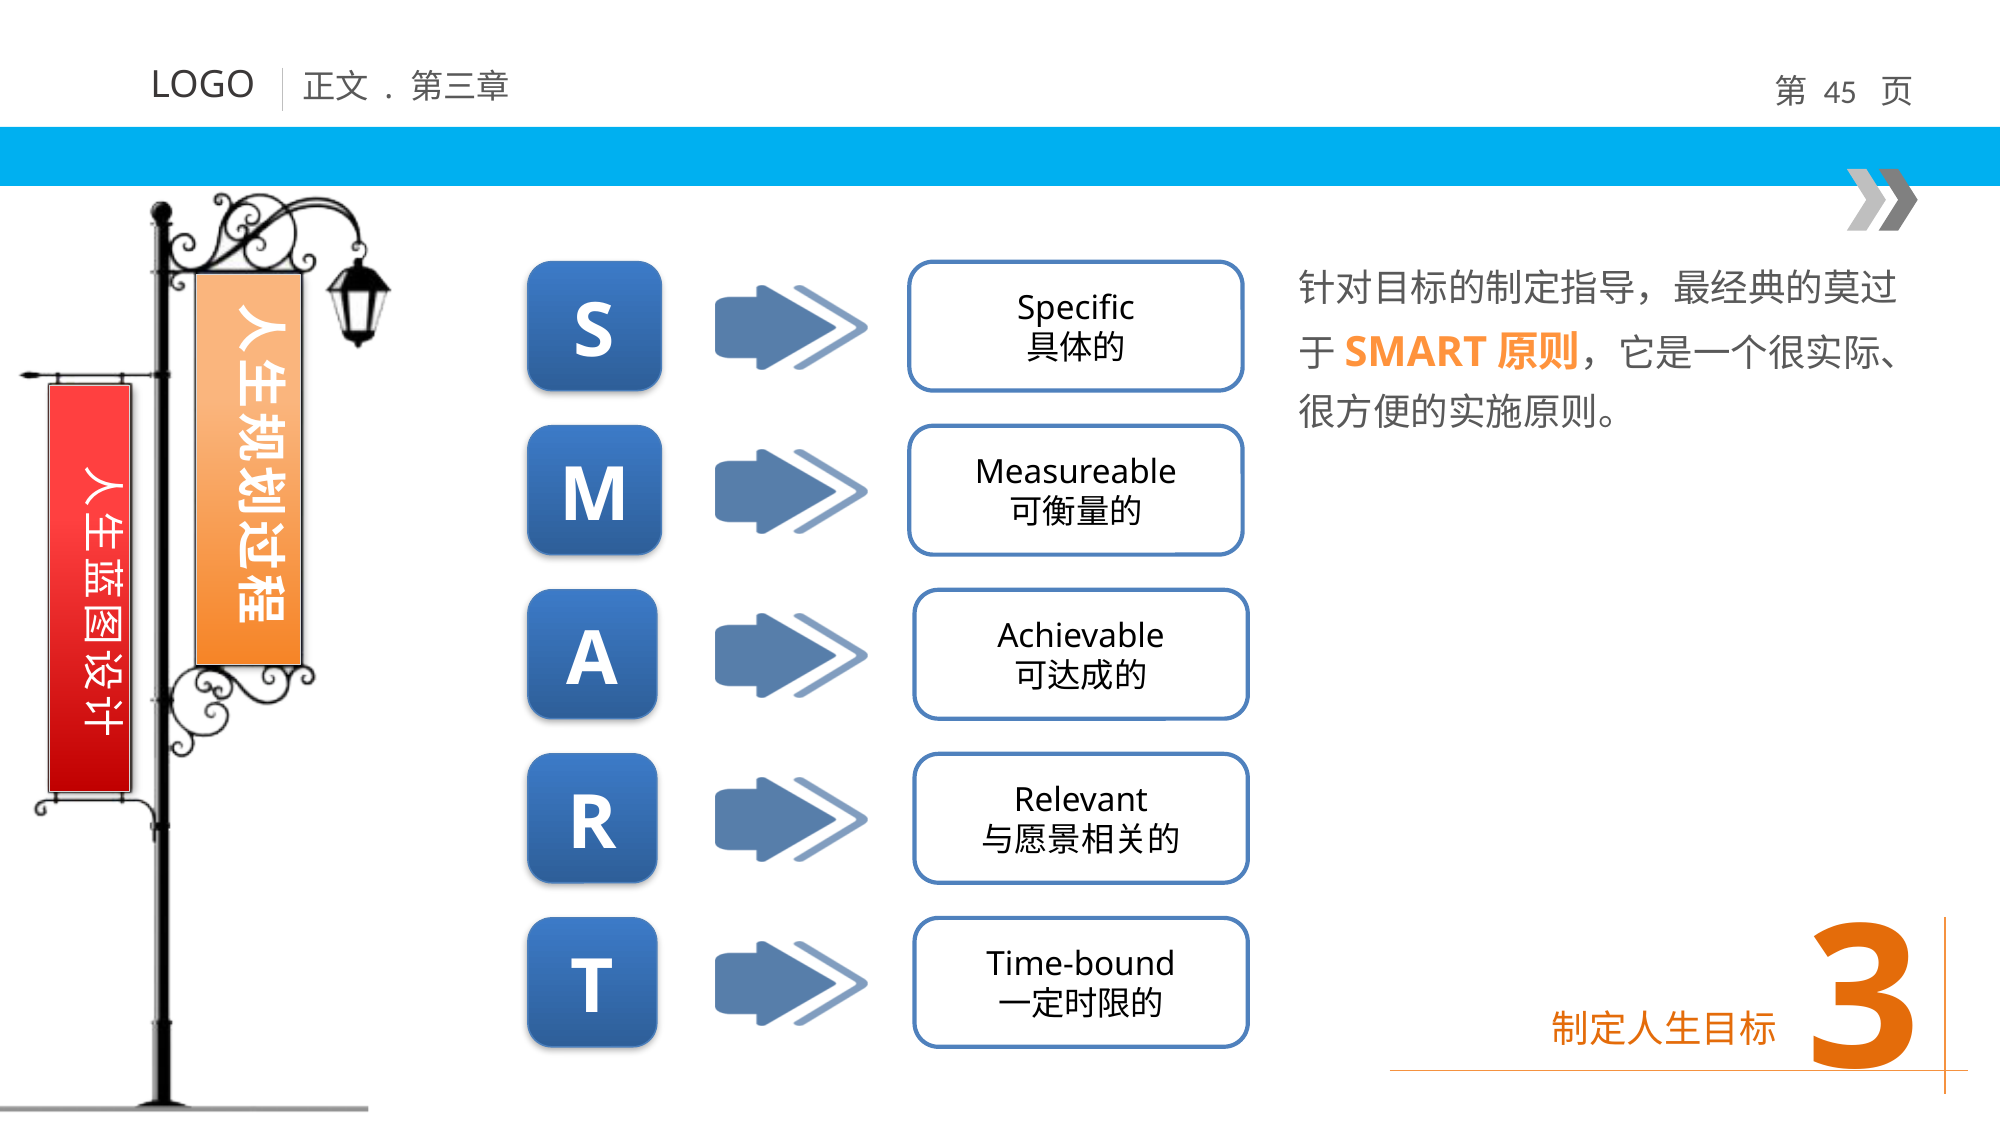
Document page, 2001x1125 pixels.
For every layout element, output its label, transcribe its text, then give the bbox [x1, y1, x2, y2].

text_box A [527, 589, 657, 719]
text_box Achievable 可达成的 [914, 589, 1248, 719]
picture [715, 941, 868, 1026]
text_box Specific 具体的 [909, 261, 1243, 391]
picture [715, 613, 868, 698]
text_box Relevant 与愿景相关的 [914, 753, 1248, 883]
text_box M [527, 425, 662, 555]
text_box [1389, 860, 1969, 1118]
text_box S [527, 261, 662, 391]
text_box 针对目标的制定指导，最经典的莫过于SMART原则，它是一个很实际、很方便的实施原则。 [1283, 243, 1945, 441]
picture [715, 449, 868, 534]
picture [715, 285, 868, 370]
picture [0, 187, 413, 1125]
picture [715, 777, 868, 862]
text_box Time-bound 一定时限的 [914, 917, 1248, 1047]
text_box 人生蓝图设计 [56, 404, 138, 799]
text_box R [527, 753, 657, 883]
text_box T [527, 917, 657, 1047]
text_box Measureable 可衡量的 [909, 425, 1243, 555]
